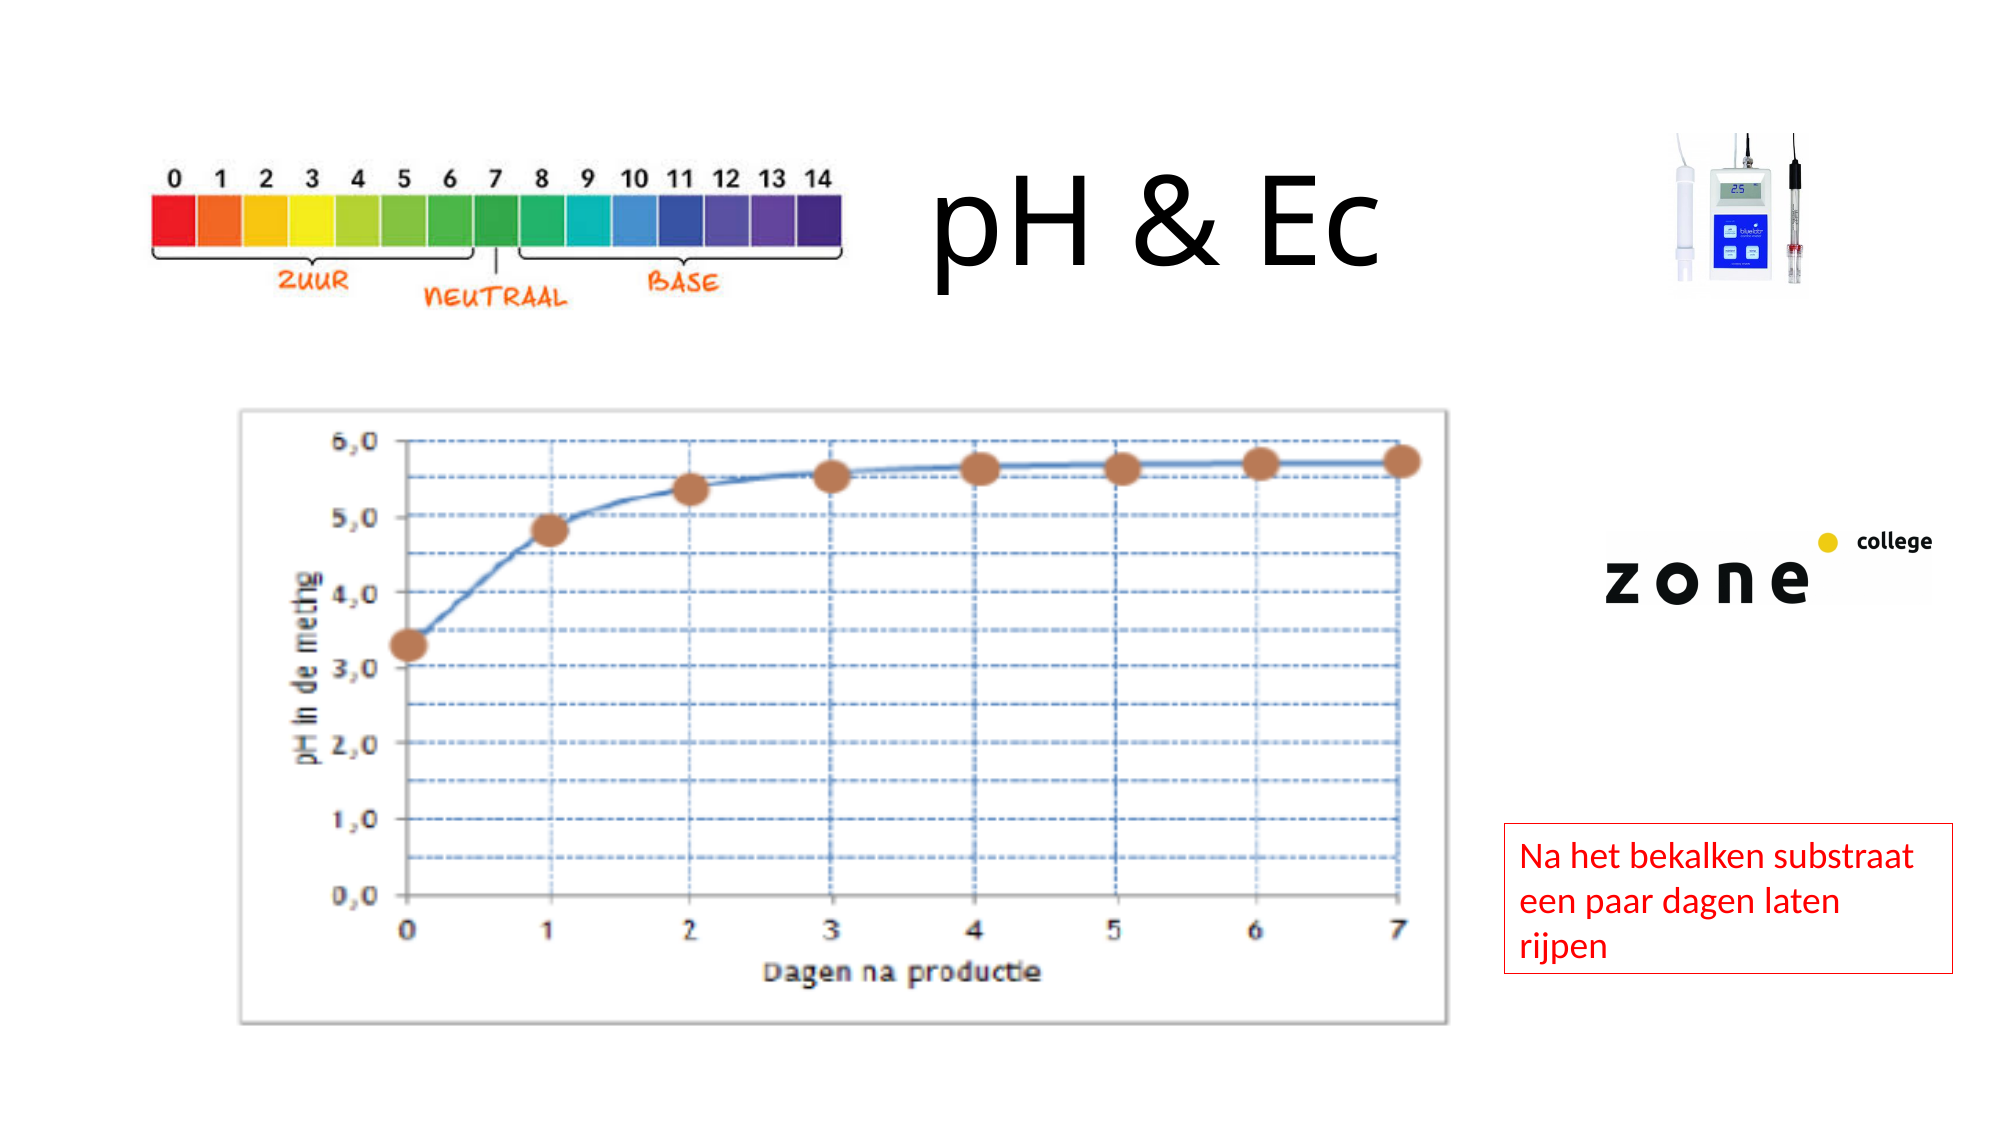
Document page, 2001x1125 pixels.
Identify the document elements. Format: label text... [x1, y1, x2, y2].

text_box pH & Ec [912, 133, 1399, 298]
text_box Na het bekalken substraat een paar dagen laten rijpen [1572, 823, 1953, 974]
picture [136, 147, 860, 318]
picture [1606, 531, 1932, 605]
picture [147, 333, 1572, 1087]
picture [1654, 133, 1821, 299]
